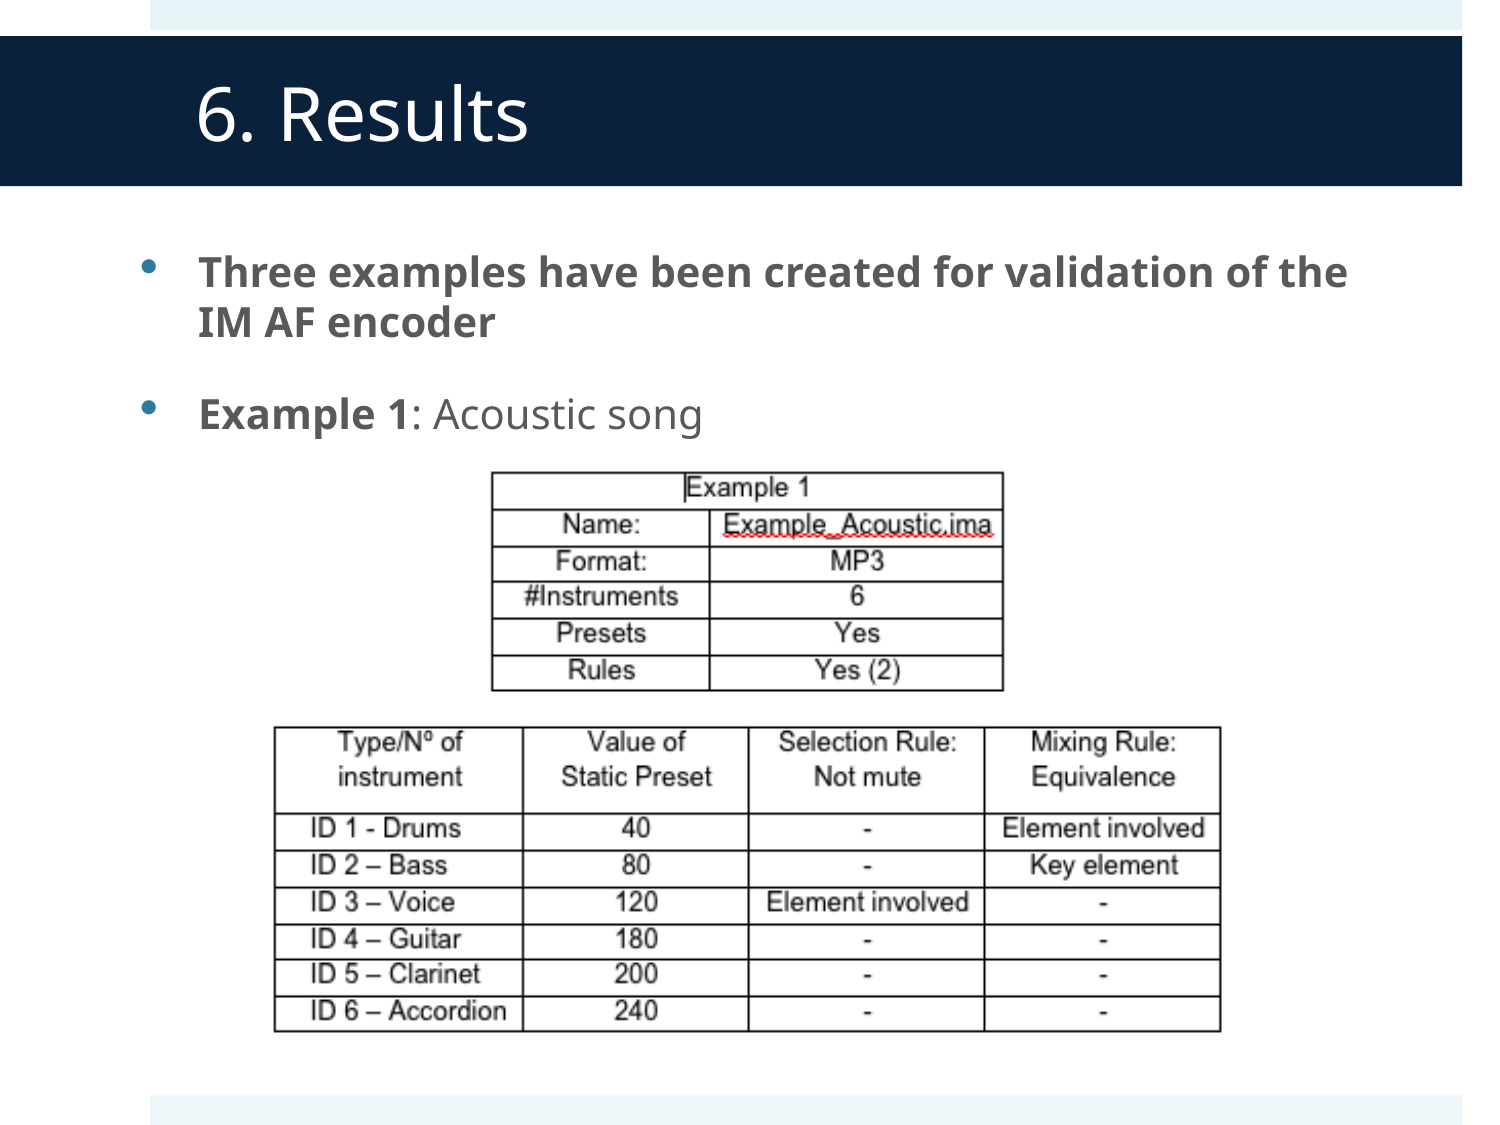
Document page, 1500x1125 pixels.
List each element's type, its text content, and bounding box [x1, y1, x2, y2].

title 6. Results [0, 36, 1463, 187]
list Three examples have been created for validation of the IM AF encoder Example 1: Acoustic song [126, 238, 1407, 972]
picture [261, 459, 1227, 1037]
